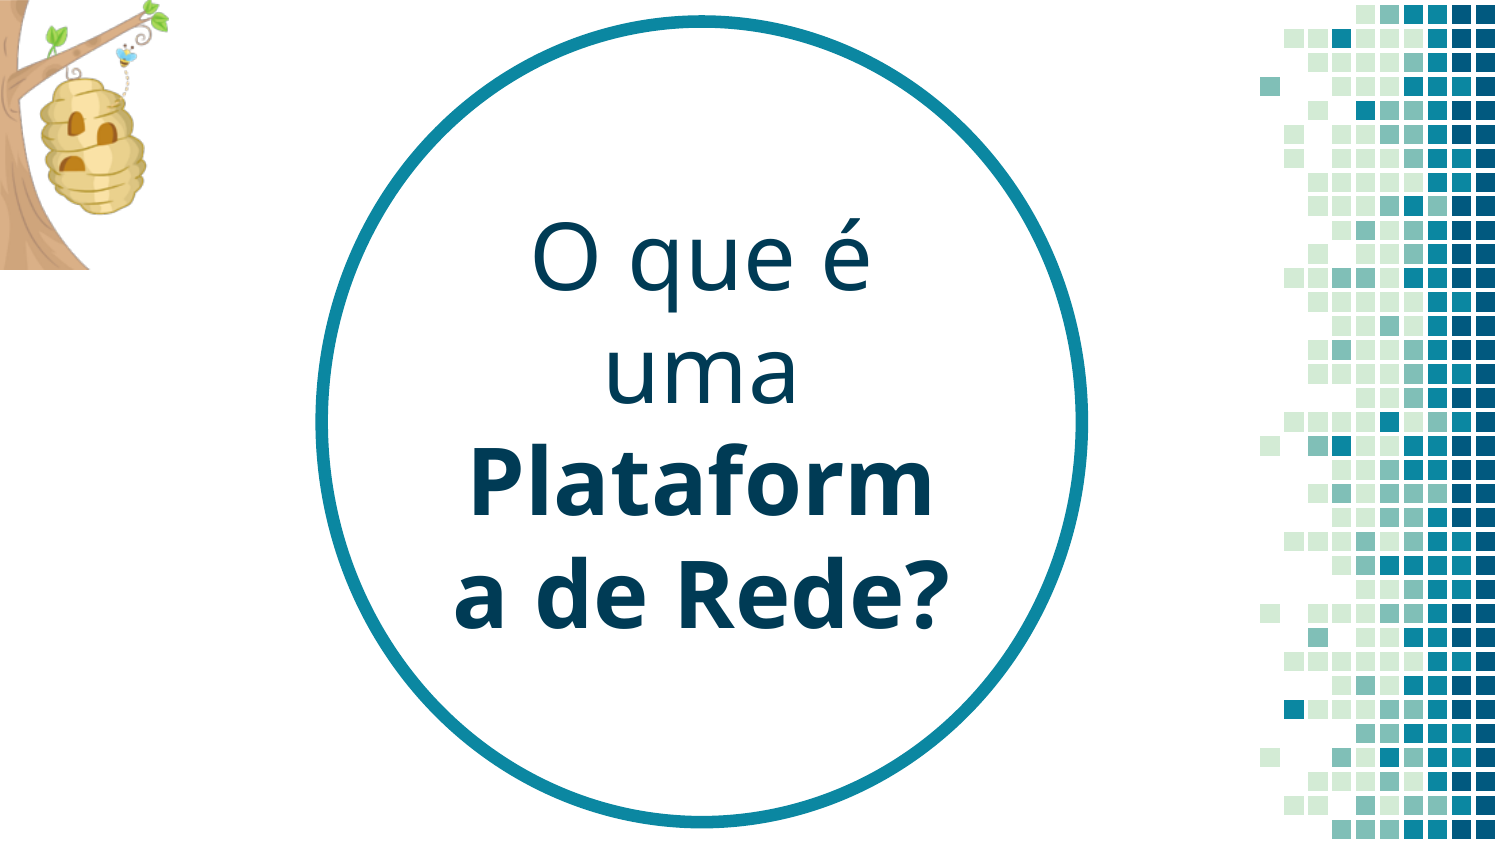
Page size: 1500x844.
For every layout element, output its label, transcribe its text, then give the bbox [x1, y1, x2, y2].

picture [0, 0, 169, 270]
title What is the Network Platform? [1001, 174, 1084, 670]
text_box O que é uma Plataforma de Rede? [321, 21, 1082, 823]
